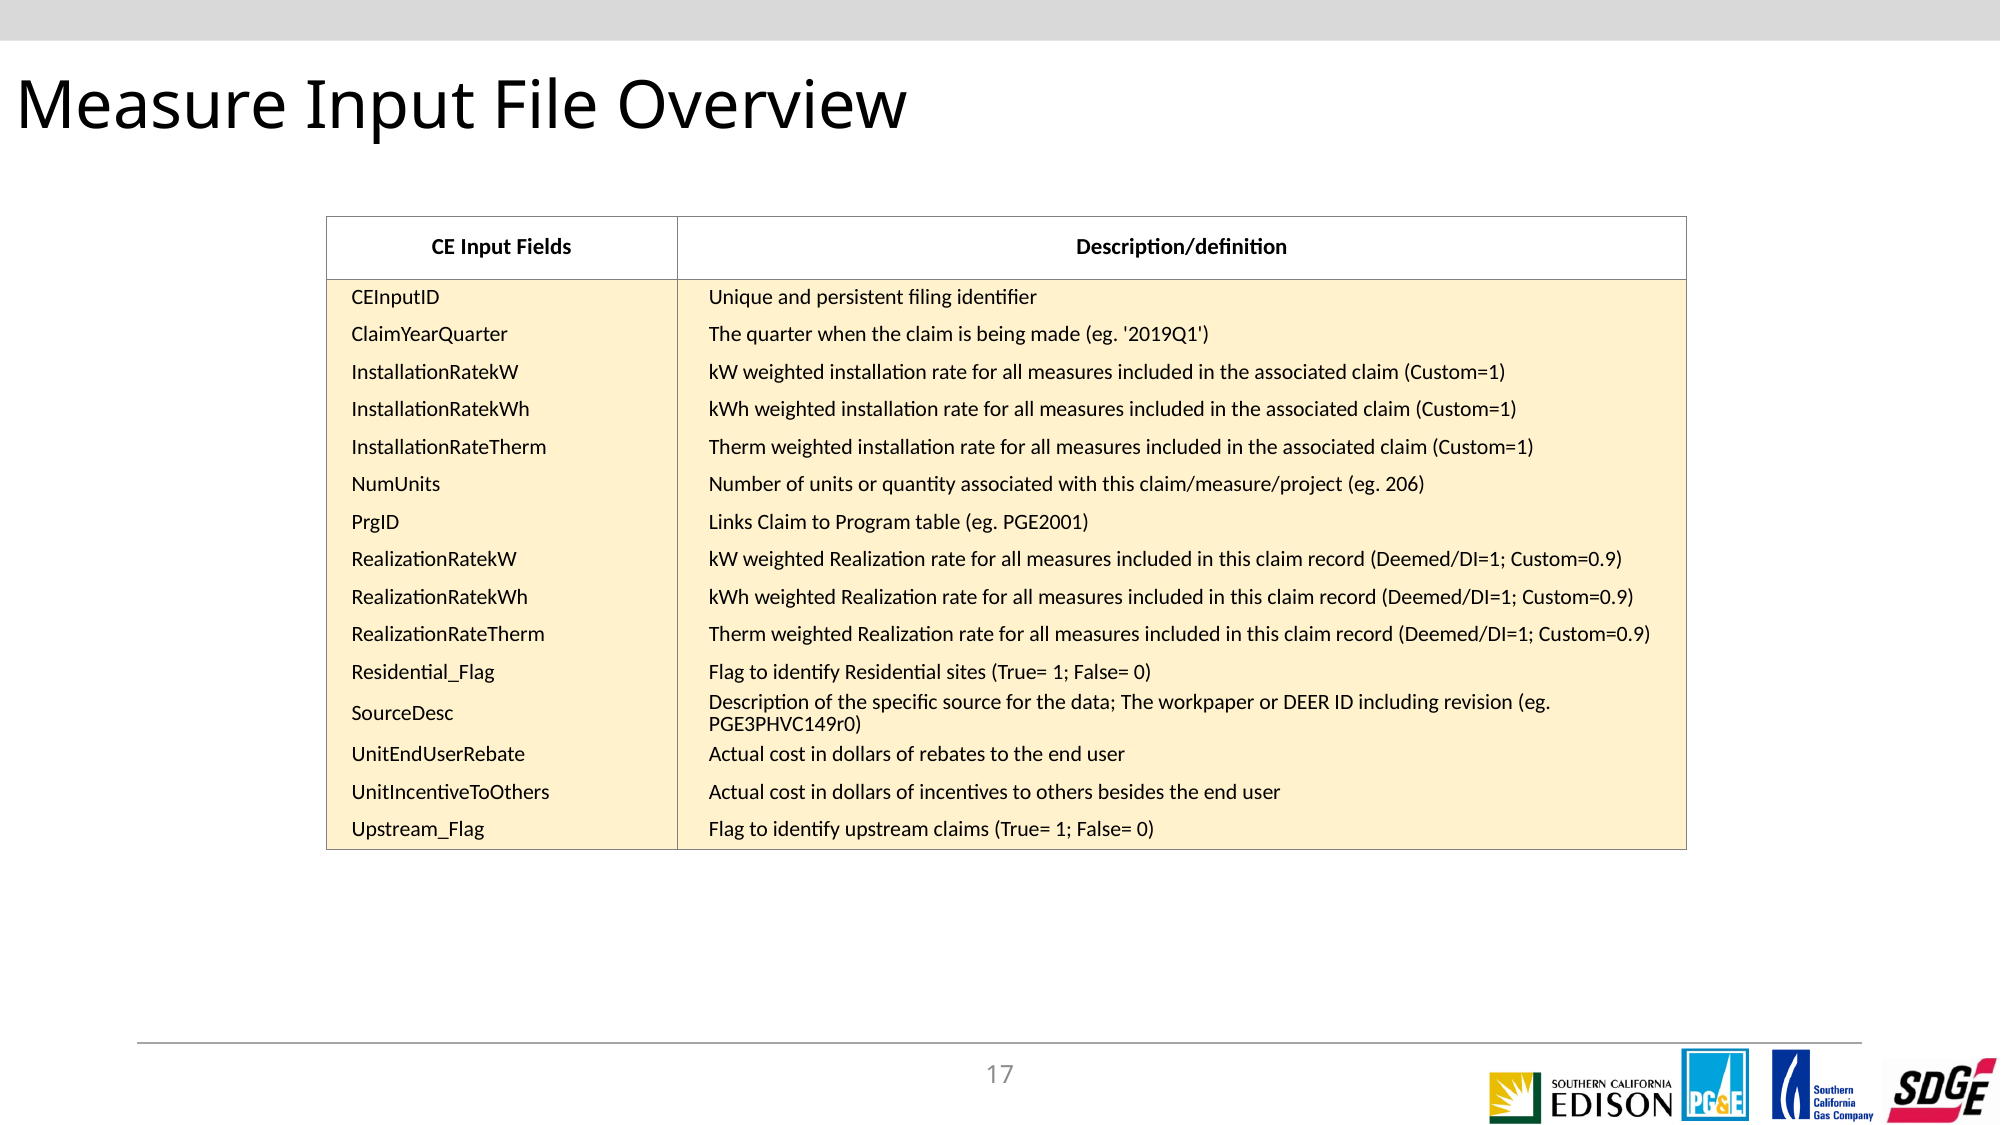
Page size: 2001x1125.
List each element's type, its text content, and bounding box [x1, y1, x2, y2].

table_cell Upstream_Flag [327, 812, 677, 849]
table_cell Flag to identify Residential sites (True= 1; False= 0) [678, 655, 1686, 692]
table_cell Actual cost in dollars of incentives to others besides the end user [678, 774, 1686, 812]
table_cell RealizationRatekW [327, 542, 677, 580]
table_cell Flag to identify upstream claims (True= 1; False= 0) [678, 812, 1686, 849]
table_cell CEInputID [327, 280, 677, 317]
table_header Description/definition [678, 217, 1686, 279]
table_header CE Input Fields [327, 217, 677, 279]
table_cell Residential_Flag [327, 655, 677, 692]
table_cell NumUnits [327, 467, 677, 505]
table_cell UnitEndUserRebate [327, 737, 677, 774]
table_cell UnitIncentiveToOthers [327, 774, 677, 812]
table_cell kW weighted installation rate for all measures included in the associated claim (Custom=1) [678, 355, 1686, 392]
picture [1479, 1045, 2000, 1125]
table_cell kWh weighted installation rate for all measures included in the associated claim (Custom=1) [678, 392, 1686, 430]
table_cell Links Claim to Program table (eg. PGE2001) [678, 505, 1686, 542]
table_cell Actual cost in dollars of rebates to the end user [678, 737, 1686, 774]
table_cell kWh weighted Realization rate for all measures included in this claim record (Deemed/DI=1; Custom=0.9) [678, 580, 1686, 617]
table_cell InstallationRatekW [327, 355, 677, 392]
slide_number 17 [774, 1045, 1225, 1106]
table_cell Description of the specific source for the data; The workpaper or DEER ID including revision (eg. PGE3PHVC149r0) [678, 692, 1686, 737]
table_cell Number of units or quantity associated with this claim/measure/project (eg. 206) [678, 467, 1686, 505]
table_cell RealizationRatekWh [327, 580, 677, 617]
table_cell PrgID [327, 505, 677, 542]
table_cell InstallationRatekWh [327, 392, 677, 430]
table_cell kW weighted Realization rate for all measures included in this claim record (Deemed/DI=1; Custom=0.9) [678, 542, 1686, 580]
table_cell The quarter when the claim is being made (eg. '2019Q1') [678, 317, 1686, 355]
table_cell Unique and persistent filing identifier [678, 280, 1686, 317]
table_cell Therm weighted installation rate for all measures included in the associated claim (Custom=1) [678, 430, 1686, 467]
table_cell SourceDesc [327, 692, 677, 737]
table_cell RealizationRateTherm [327, 617, 677, 655]
text_box Measure Input File Overview [0, 38, 1650, 170]
table_cell ClaimYearQuarter [327, 317, 677, 355]
table_cell Therm weighted Realization rate for all measures included in this claim record (Deemed/DI=1; Custom=0.9) [678, 617, 1686, 655]
table_cell InstallationRateTherm [327, 430, 677, 467]
